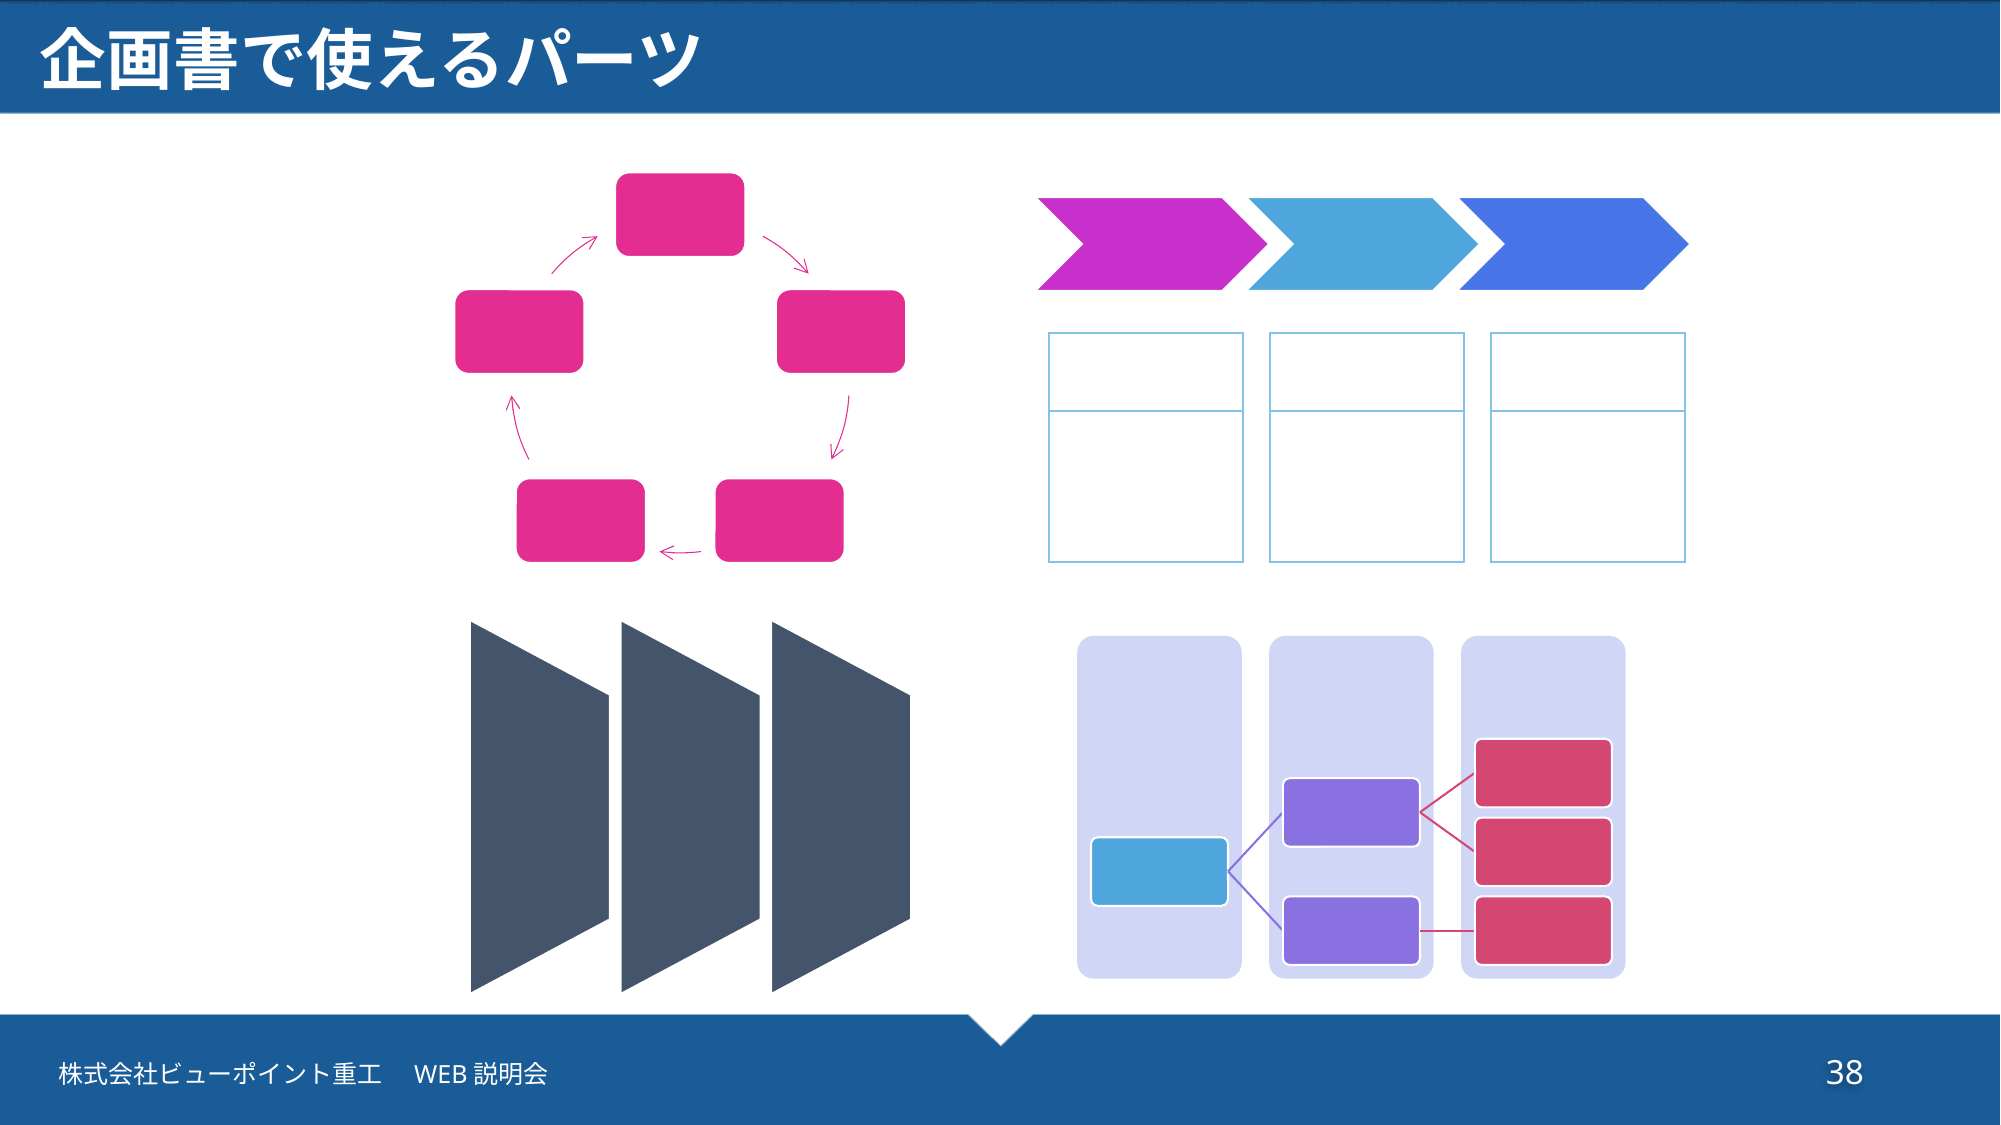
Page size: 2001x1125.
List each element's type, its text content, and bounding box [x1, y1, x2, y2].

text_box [1035, 161, 1691, 327]
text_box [435, 172, 925, 569]
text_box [1018, 635, 1685, 979]
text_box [469, 619, 912, 995]
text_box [1049, 333, 1685, 563]
picture [0, 0, 2000, 1125]
text_box 企画書で使えるパーツ [25, 10, 720, 106]
